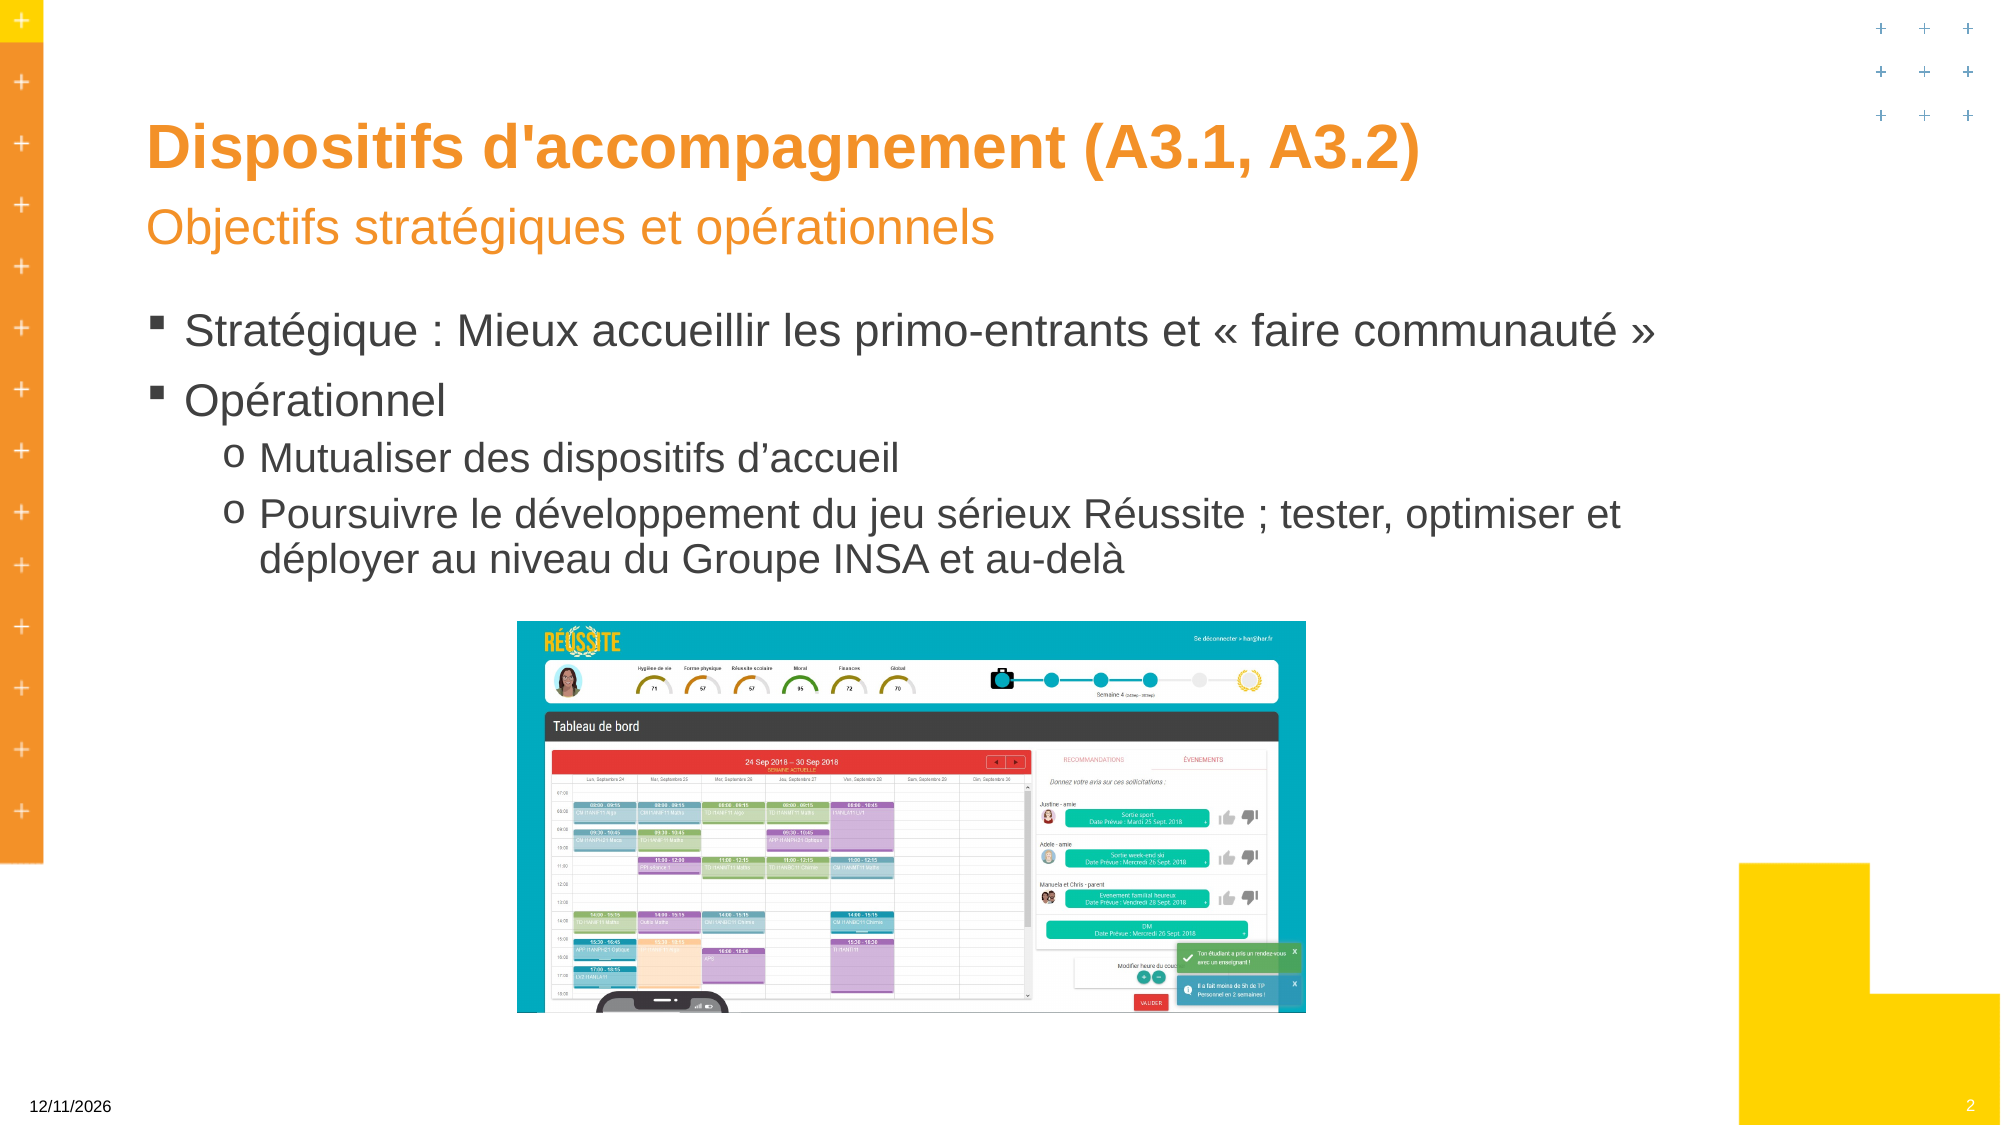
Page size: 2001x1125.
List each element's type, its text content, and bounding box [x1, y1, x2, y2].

picture [0, 0, 2001, 1125]
slide_number 2 [1531, 1084, 1982, 1125]
title Dispositifs d'accompagnement (A3.1, A3.2) [146, 114, 1855, 208]
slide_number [23, 1085, 474, 1125]
text_box Objectifs stratégiques et opérationnels [145, 201, 1851, 294]
list Stratégique : Mieux accueillir les primo-entrants et « faire communauté » Opérationnel Mutualiser des dispositifs d’accueil Poursuivre le développement du jeu sérieux Réussite ; tester, optimiser et déployer au niveau du Groupe INSA et au-delà [146, 306, 1734, 1014]
